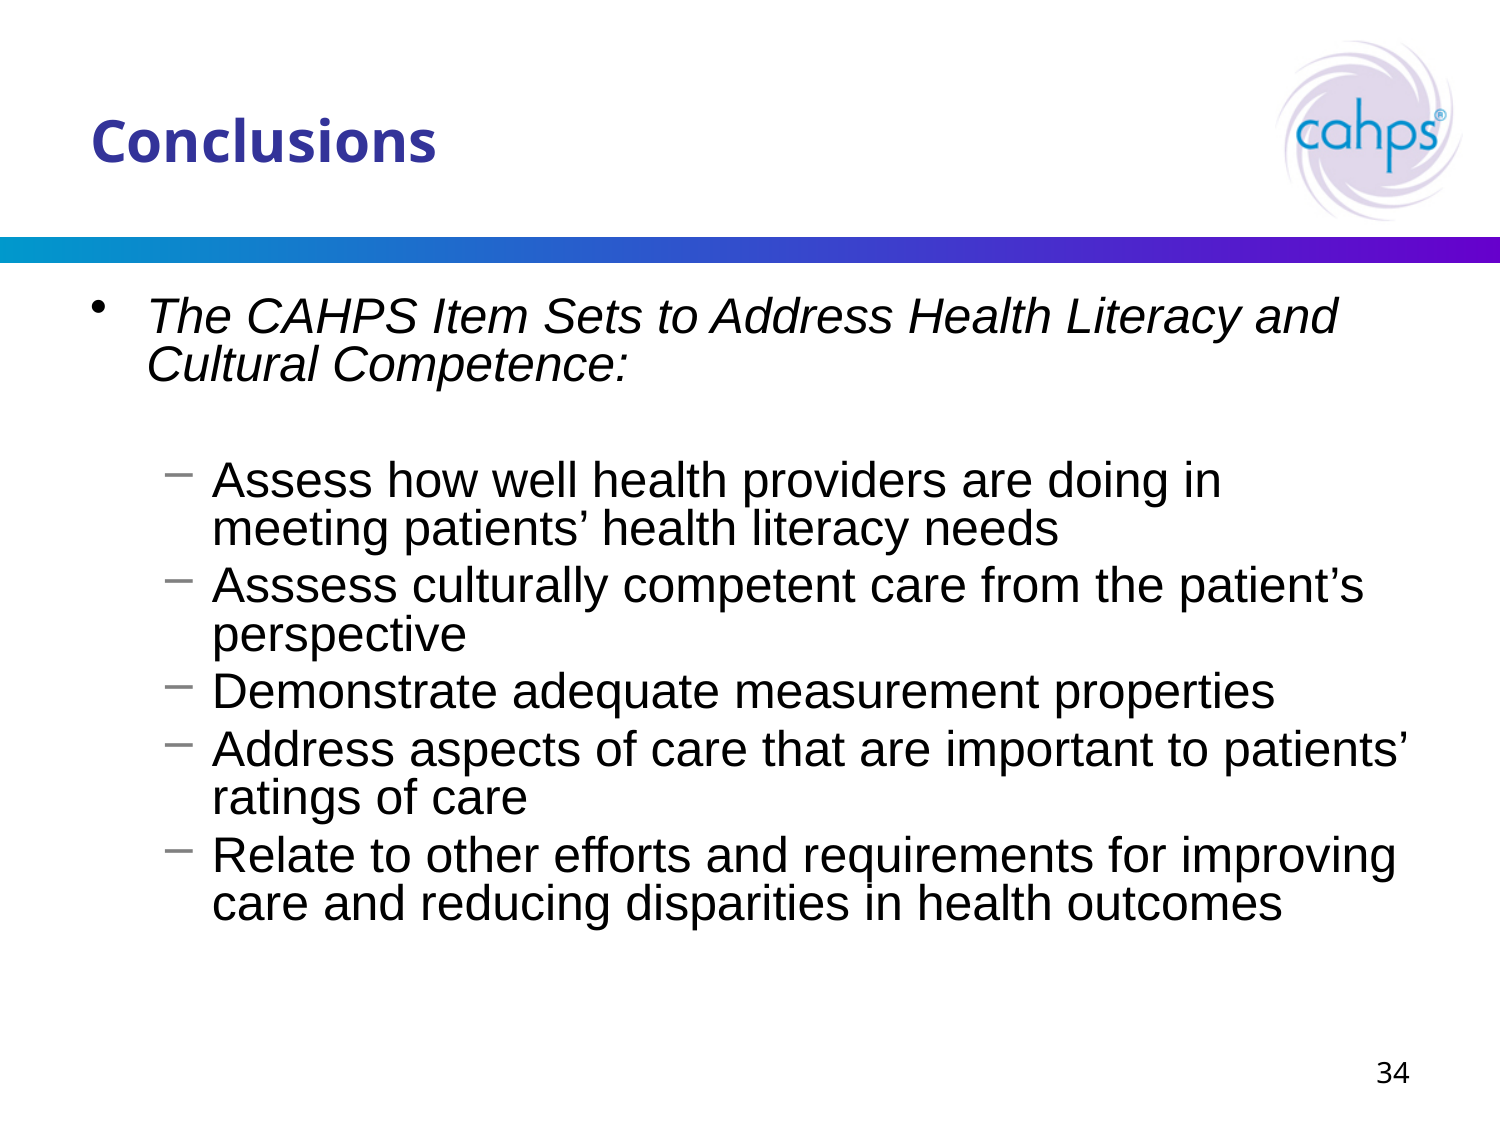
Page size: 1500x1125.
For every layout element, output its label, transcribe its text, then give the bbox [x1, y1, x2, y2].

title Conclusions [75, 45, 1313, 233]
list The CAHPS Item Sets to Address Health Literacy and Cultural Competence: Assess how well health providers are doing in meeting patients’ health literacy needs Asssess culturally competent care from the patient’s perspective Demonstrate adequate measurement properties Address aspects of care that are important to patients’ ratings of care Relate to other efforts and requirements for improving care and reducing disparities in health outcomes [75, 287, 1425, 1005]
slide_number 34 [1074, 1046, 1426, 1125]
picture [1275, 37, 1463, 225]
